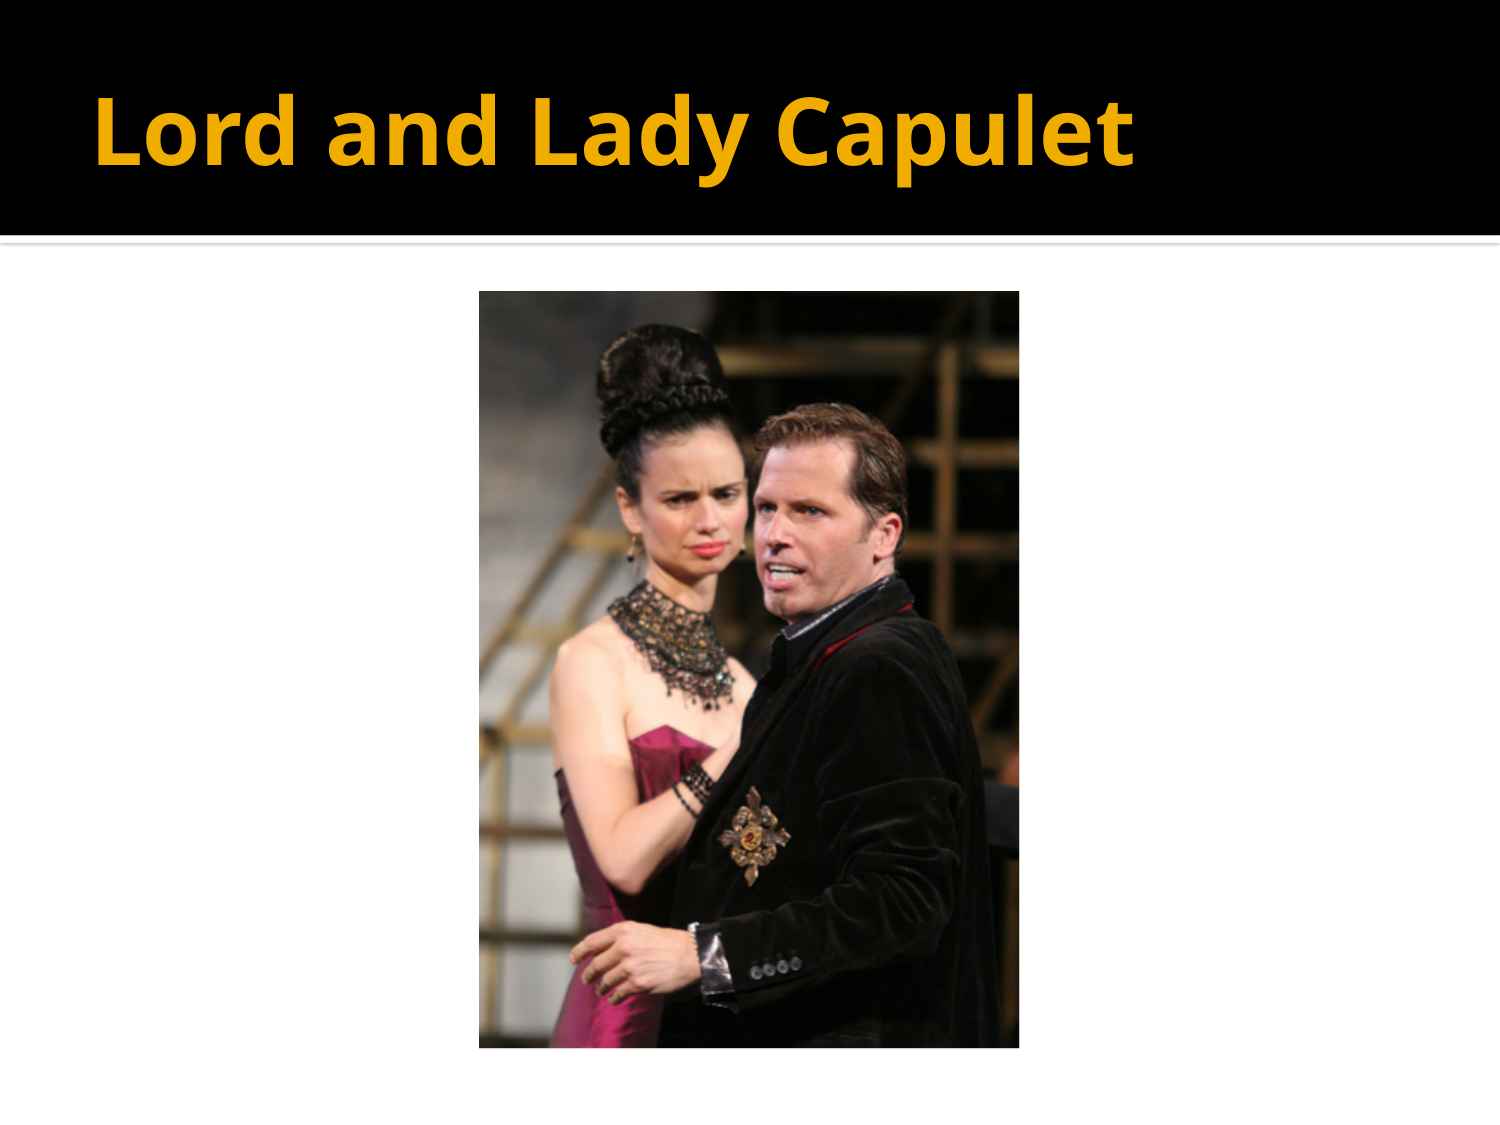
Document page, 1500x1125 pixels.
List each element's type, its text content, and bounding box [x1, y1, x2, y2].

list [479, 291, 1021, 1050]
title Lord and Lady Capulet [75, 25, 1425, 231]
